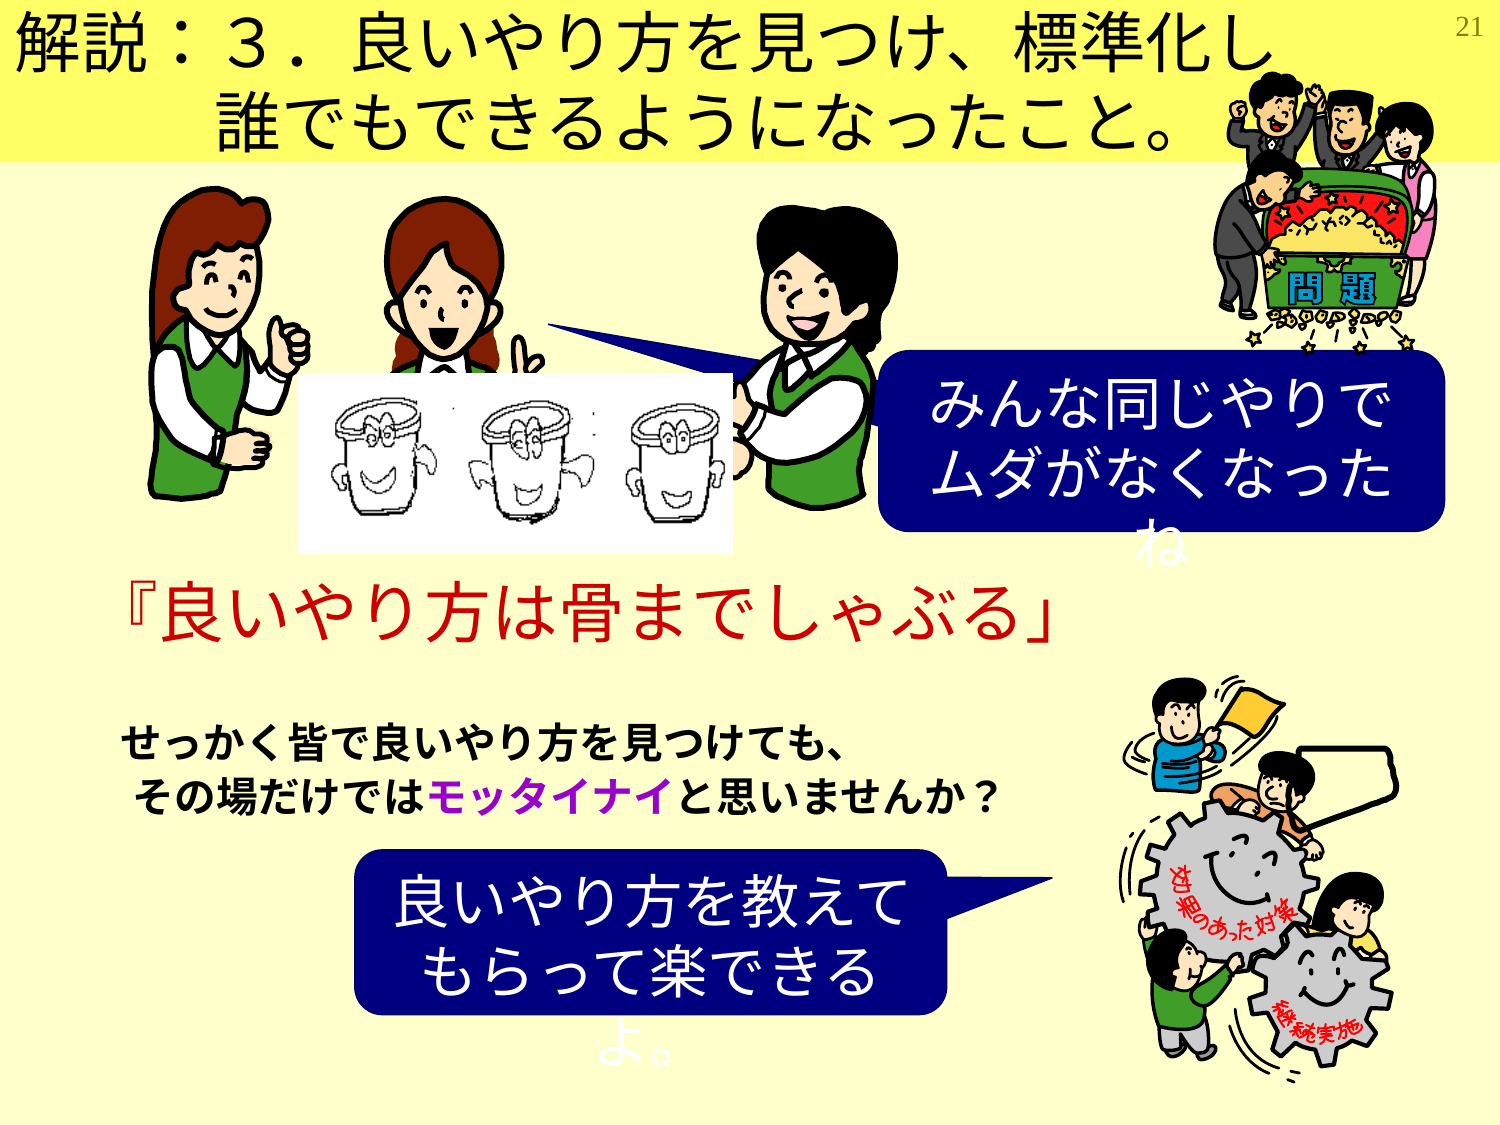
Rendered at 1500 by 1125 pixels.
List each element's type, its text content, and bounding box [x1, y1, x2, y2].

text_box 良いやり方を教えてもらって楽できるよ。 [354, 849, 1053, 1015]
picture [1210, 69, 1443, 357]
text_box みんな同じやりで ムダがなくなったね [901, 350, 1445, 532]
text_box 『良いやり方は骨までしゃぶる」 せっかく皆で良いやり方を見つけても、 その場だけではモッタイナイと思いませんか？ [76, 563, 1109, 836]
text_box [150, 188, 896, 555]
text_box 解説：３．良いやり方を見つけ、標準化し 誰でもできるようになったこと。 [0, 0, 1500, 163]
picture [1112, 674, 1395, 1085]
